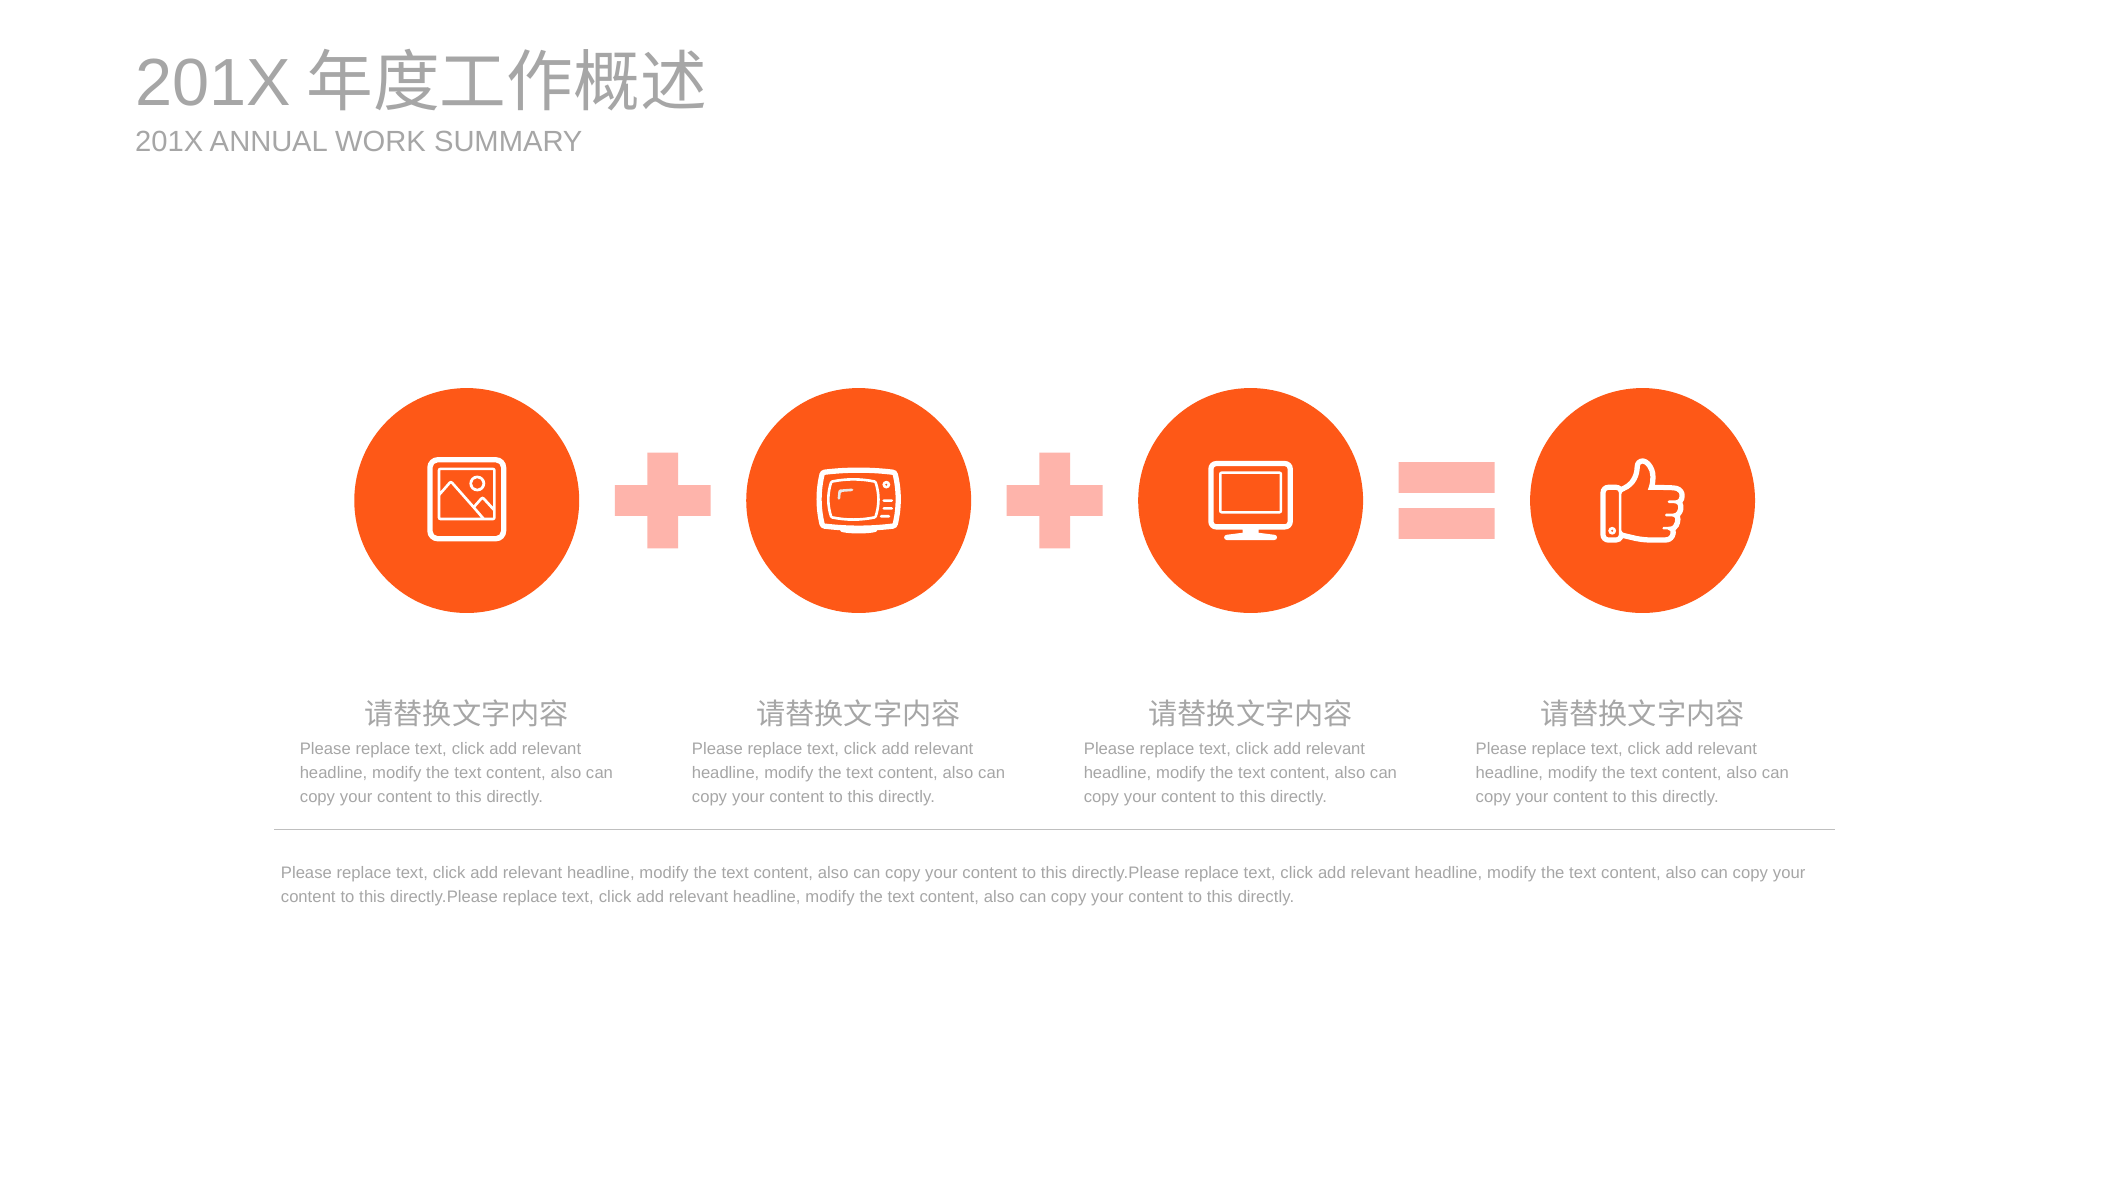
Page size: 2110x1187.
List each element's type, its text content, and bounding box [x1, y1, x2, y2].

text_box 201X ANNUAL WORK SUMMARY [135, 122, 596, 158]
text_box Please replace text, click add relevant headline, modify the text content, also can copy your content to this directly.Please replace text, click add relevant headline, modify the text content, also can copy your content to this directly.Please replace text, click add relevant headline, modify the text content, also can copy your content to this directly. [280, 858, 1829, 907]
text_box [299, 688, 634, 805]
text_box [354, 388, 1755, 613]
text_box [691, 688, 1026, 805]
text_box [1475, 688, 1810, 805]
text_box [1083, 688, 1418, 805]
text_box 201X年度工作概述 [135, 38, 783, 119]
